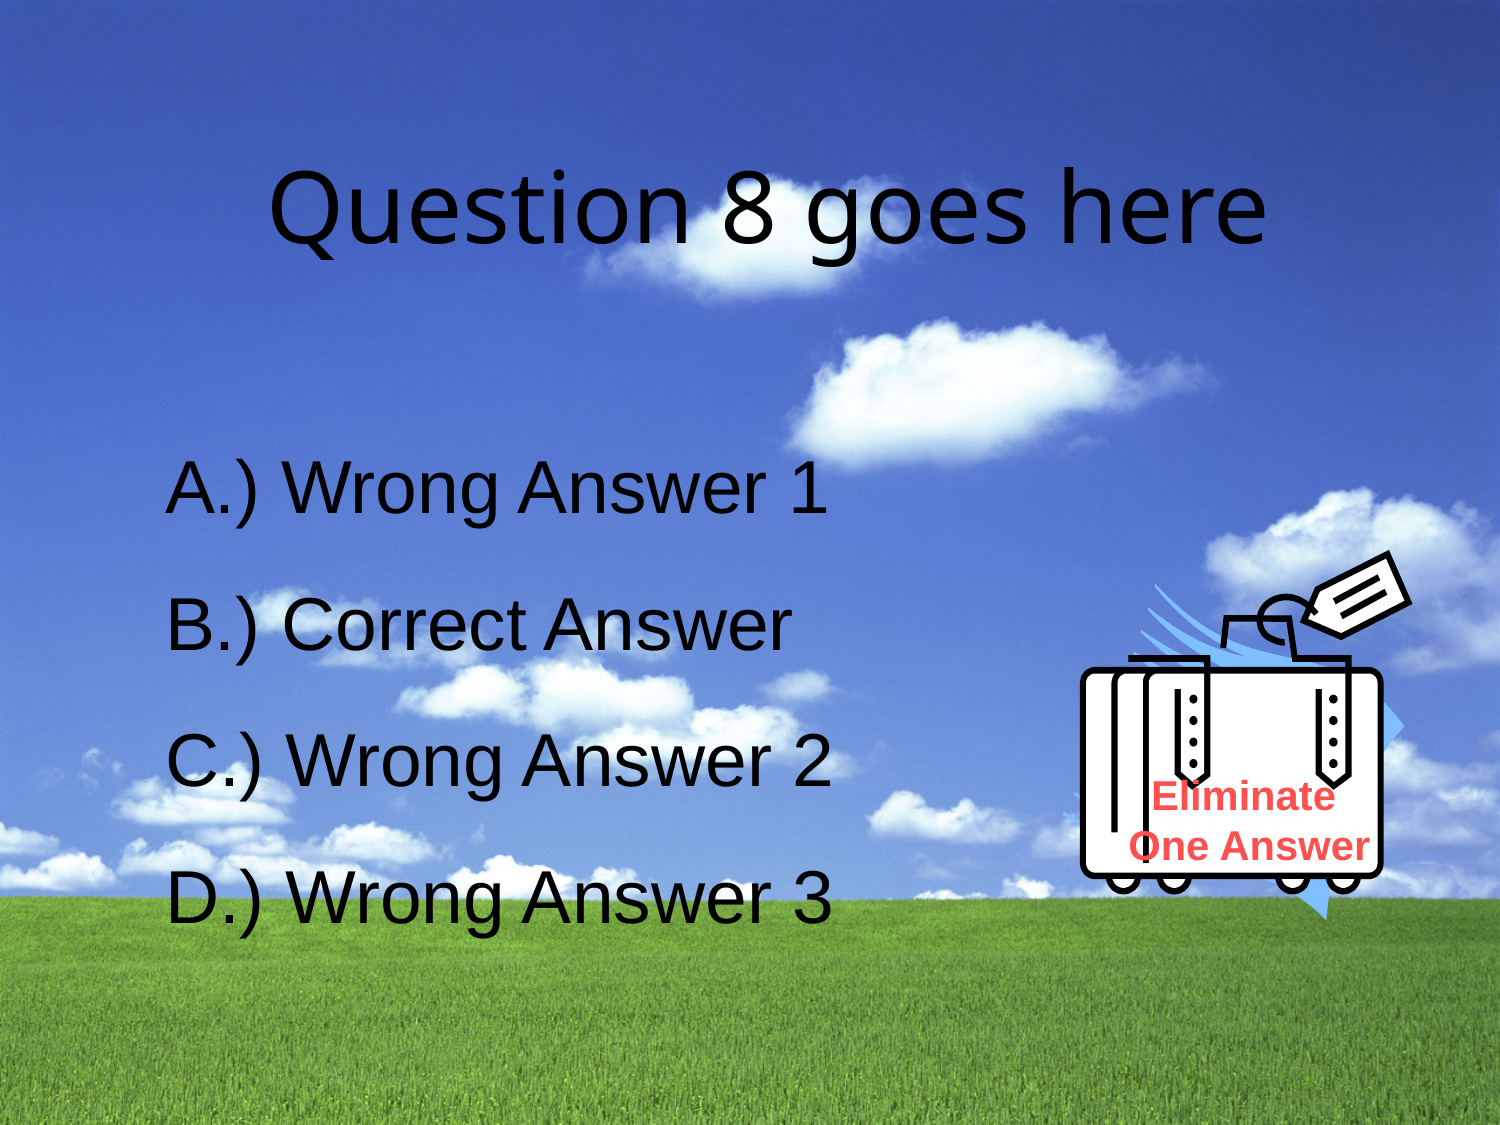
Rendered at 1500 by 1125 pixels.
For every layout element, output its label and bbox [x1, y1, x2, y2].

picture [0, 0, 1500, 1125]
text_box [1062, 549, 1413, 921]
